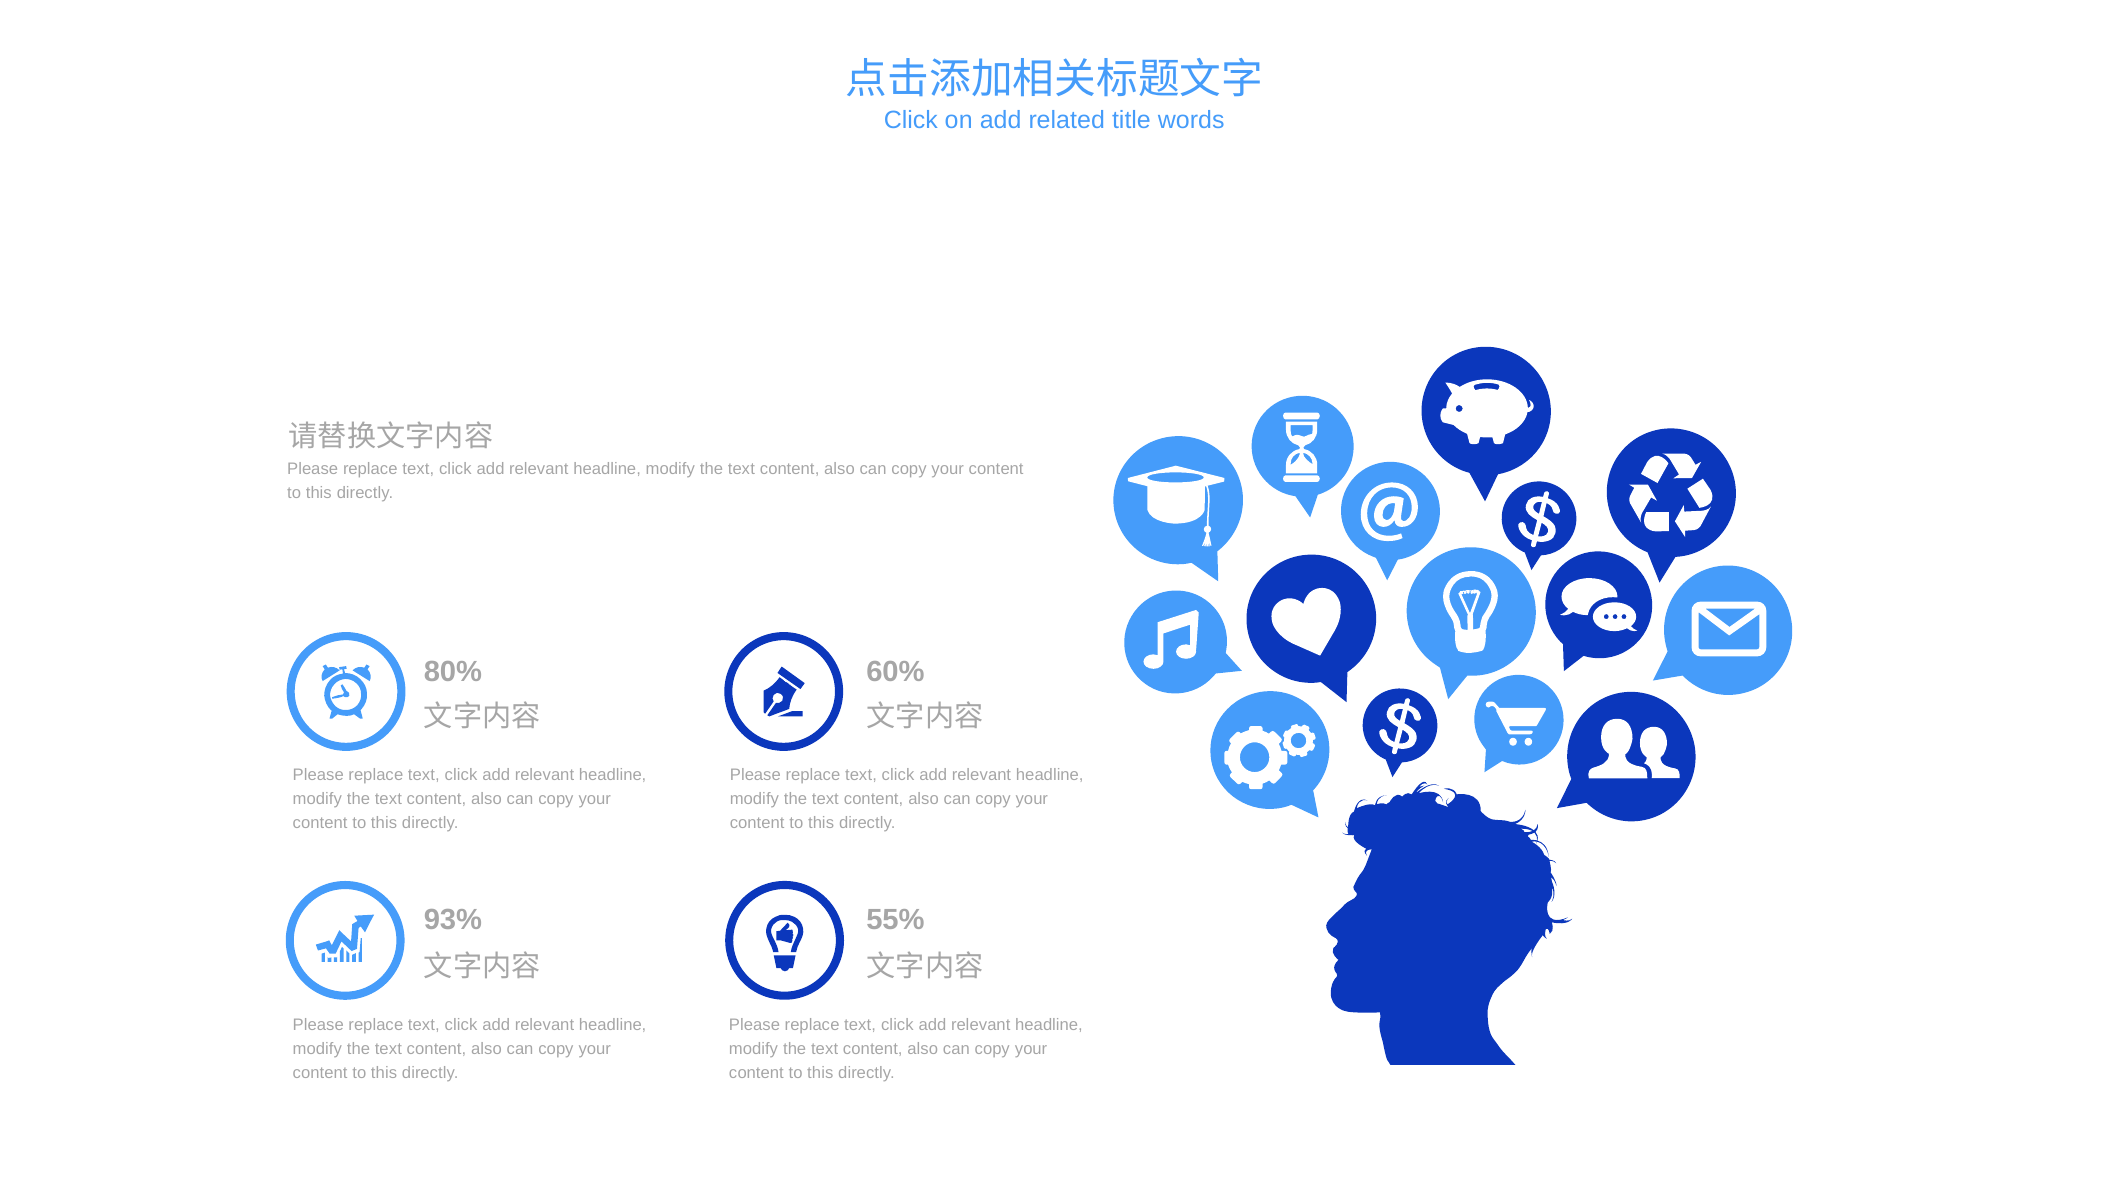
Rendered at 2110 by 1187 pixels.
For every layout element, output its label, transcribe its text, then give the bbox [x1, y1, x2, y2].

text_box Please replace text, click add relevant headline, modify the text content, also can copy your content to this directly. [272, 446, 1051, 509]
text_box [724, 879, 846, 1001]
text_box 点击添加相关标题文字 [803, 44, 1307, 107]
text_box 文字内容 [851, 682, 999, 740]
text_box [358, 938, 362, 962]
text_box [284, 879, 406, 1001]
text_box [339, 946, 344, 962]
text_box [346, 950, 350, 962]
text_box 55% [851, 886, 940, 943]
text_box 80% [408, 638, 498, 696]
text_box [723, 631, 845, 752]
text_box Please replace text, click add relevant headline, modify the text content, also can copy your content to this directly. [278, 1002, 672, 1090]
text_box Click on add related title words [864, 95, 1246, 158]
text_box 文字内容 [409, 932, 556, 990]
text_box Please replace text, click add relevant headline, modify the text content, also can copy your content to this directly. [714, 1002, 1108, 1090]
text_box [285, 631, 407, 752]
text_box Please replace text, click add relevant headline, modify the text content, also can copy your content to this directly. [715, 752, 1108, 840]
text_box 请替换文字内容 [274, 402, 509, 446]
text_box 文字内容 [409, 682, 556, 740]
text_box Please replace text, click add relevant headline, modify the text content, also can copy your content to this directly. [278, 752, 672, 840]
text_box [1108, 338, 1800, 1065]
text_box [321, 664, 367, 719]
text_box [352, 664, 371, 682]
text_box 93% [408, 886, 498, 943]
text_box 文字内容 [851, 932, 999, 990]
text_box 60% [851, 638, 940, 696]
text_box [773, 955, 796, 972]
text_box [315, 914, 375, 954]
text_box [766, 914, 804, 953]
text_box [763, 666, 805, 717]
text_box [321, 952, 325, 962]
